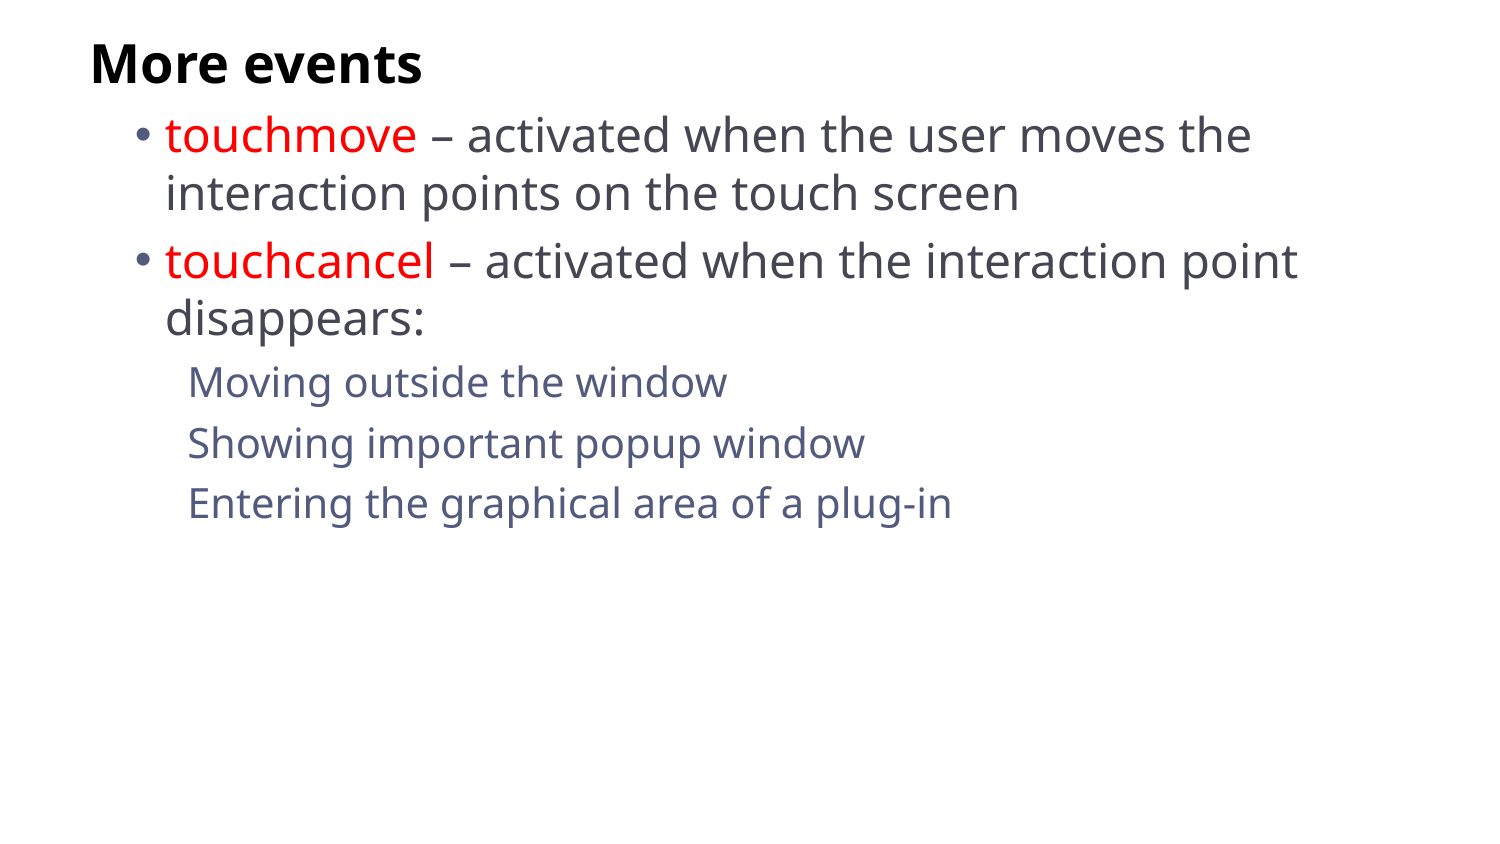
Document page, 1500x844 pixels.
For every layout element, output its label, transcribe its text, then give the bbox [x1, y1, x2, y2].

list More events touchmove – activated when the user moves the interaction points on the touch screen touchcancel – activated when the interaction point disappears: Moving outside the window Showing important popup window Entering the graphical area of a plug-in [75, 21, 1475, 835]
